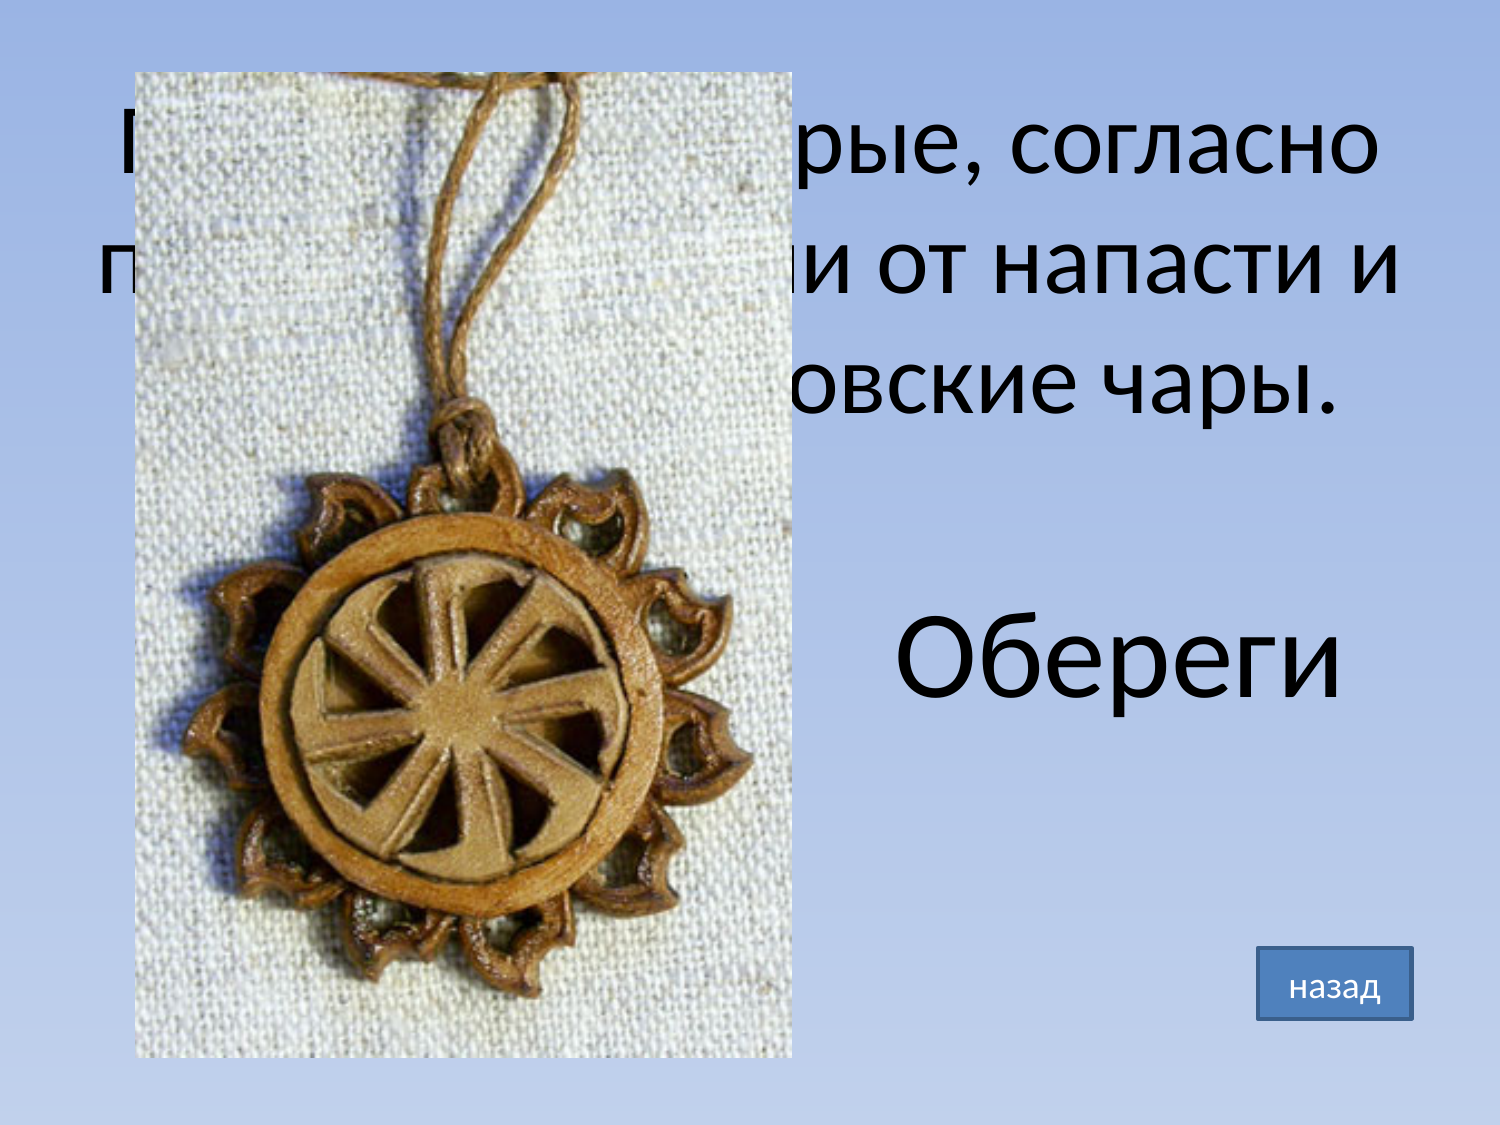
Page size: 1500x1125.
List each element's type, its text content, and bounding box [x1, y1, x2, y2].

picture [135, 72, 793, 1058]
text_box Обереги [879, 565, 1447, 730]
text_box назад [1256, 946, 1414, 1021]
text_box Предметы, которые, согласно поверью, спасали от напасти и отводили колдовские чары. [17, 66, 1483, 441]
